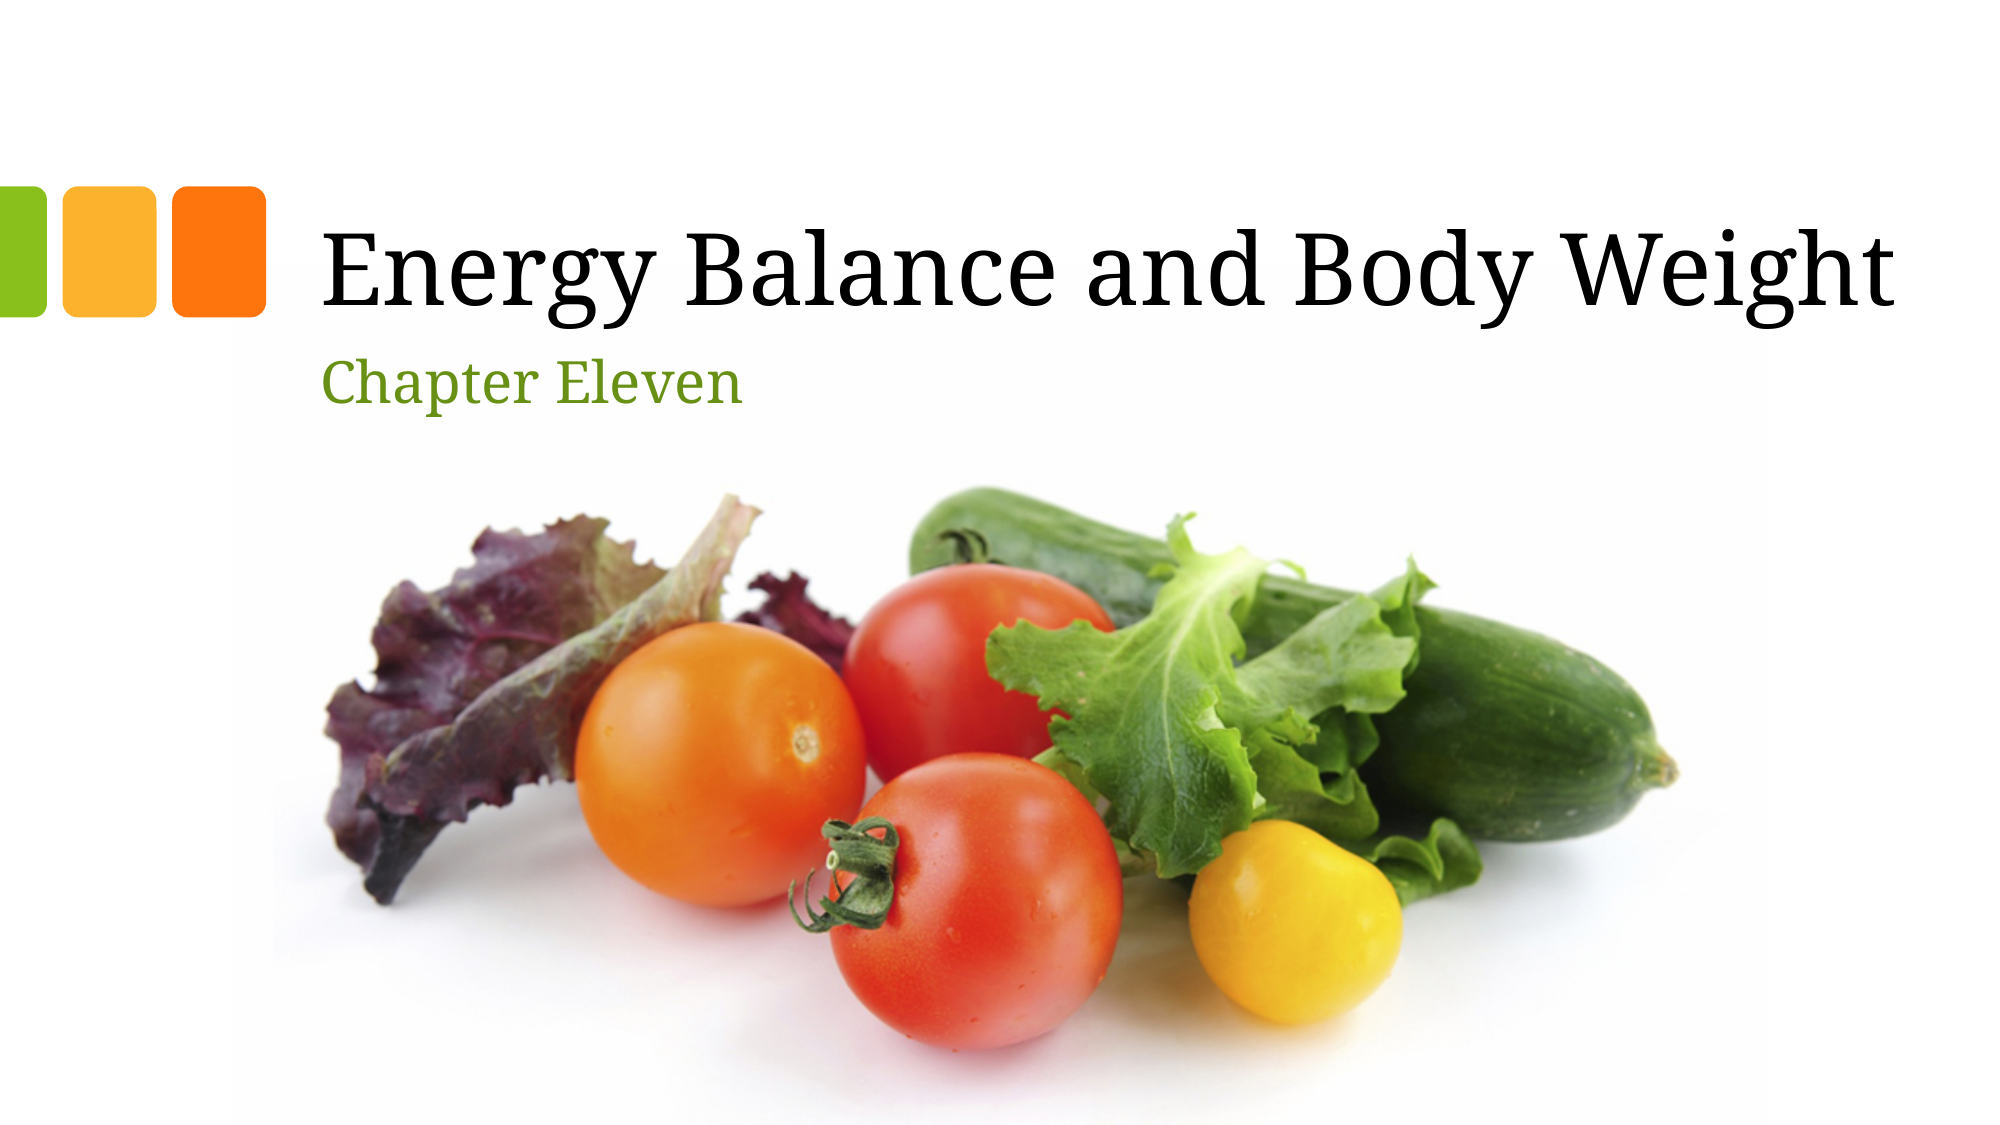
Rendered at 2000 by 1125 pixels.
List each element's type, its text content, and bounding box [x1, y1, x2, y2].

picture [0, 0, 2000, 1125]
title Energy Balance and Body Weight [299, 59, 1950, 335]
subtitle Chapter Eleven [299, 342, 1800, 489]
